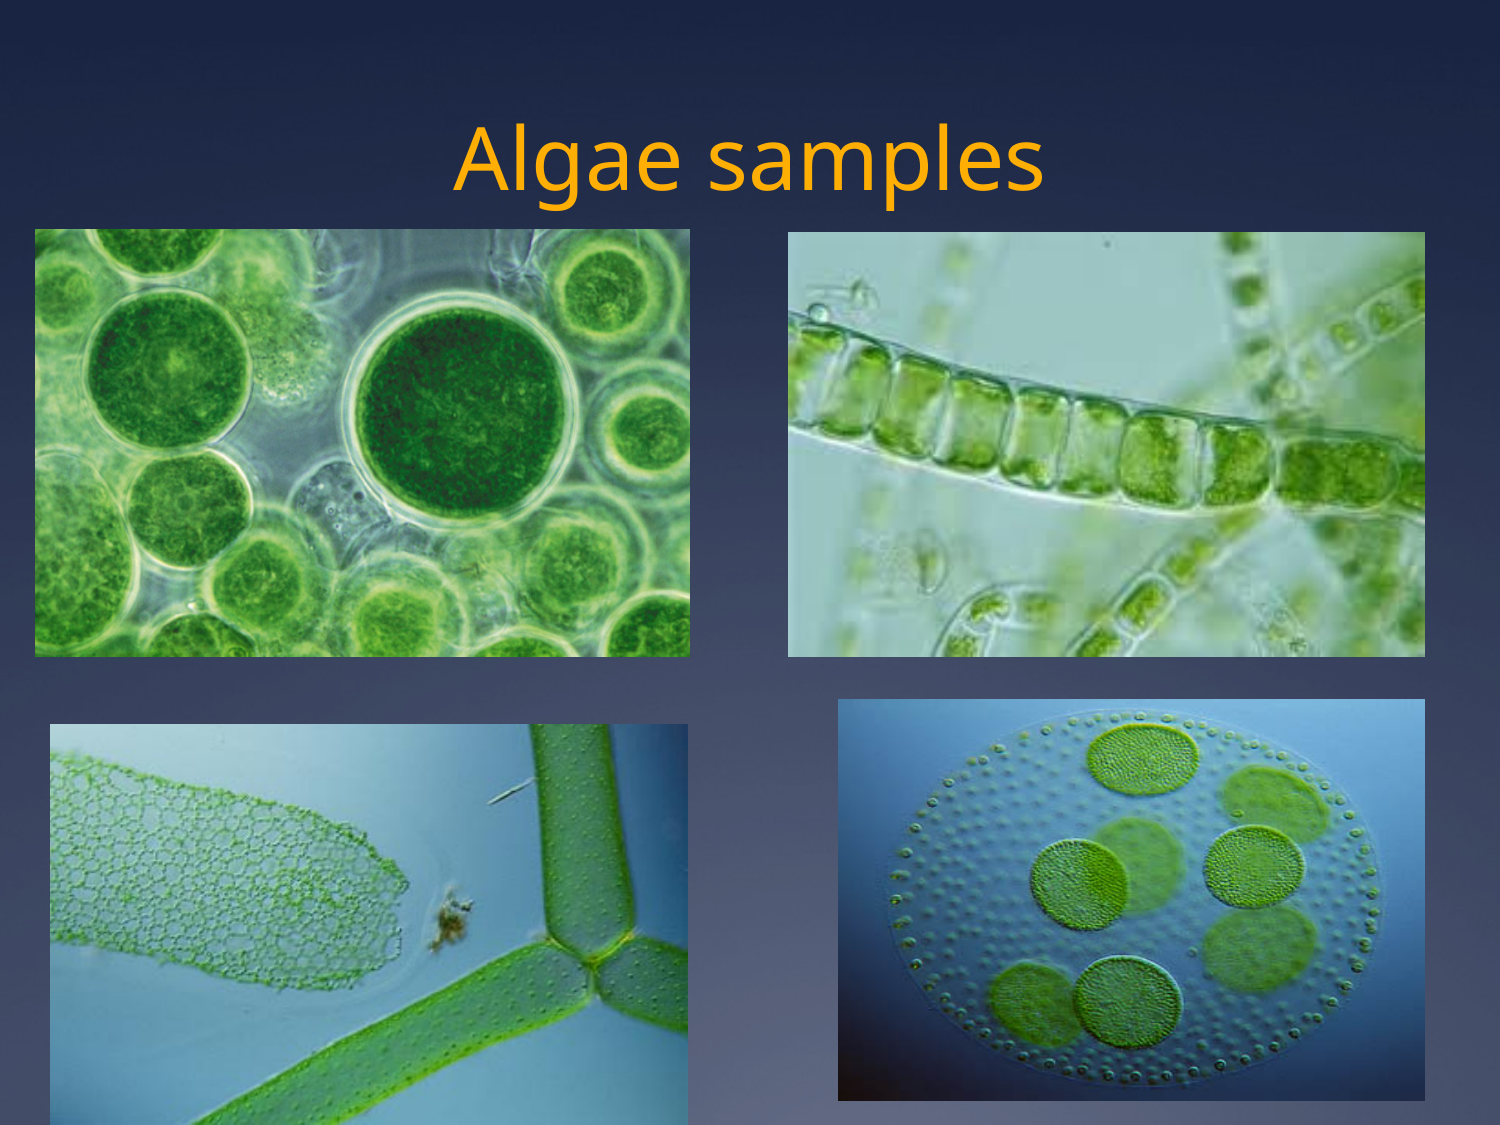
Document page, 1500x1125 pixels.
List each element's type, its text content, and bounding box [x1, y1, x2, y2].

picture [787, 231, 1426, 658]
title Algae samples [100, 95, 1400, 225]
picture [48, 723, 689, 1125]
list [0, 228, 752, 658]
picture [837, 698, 1427, 1102]
